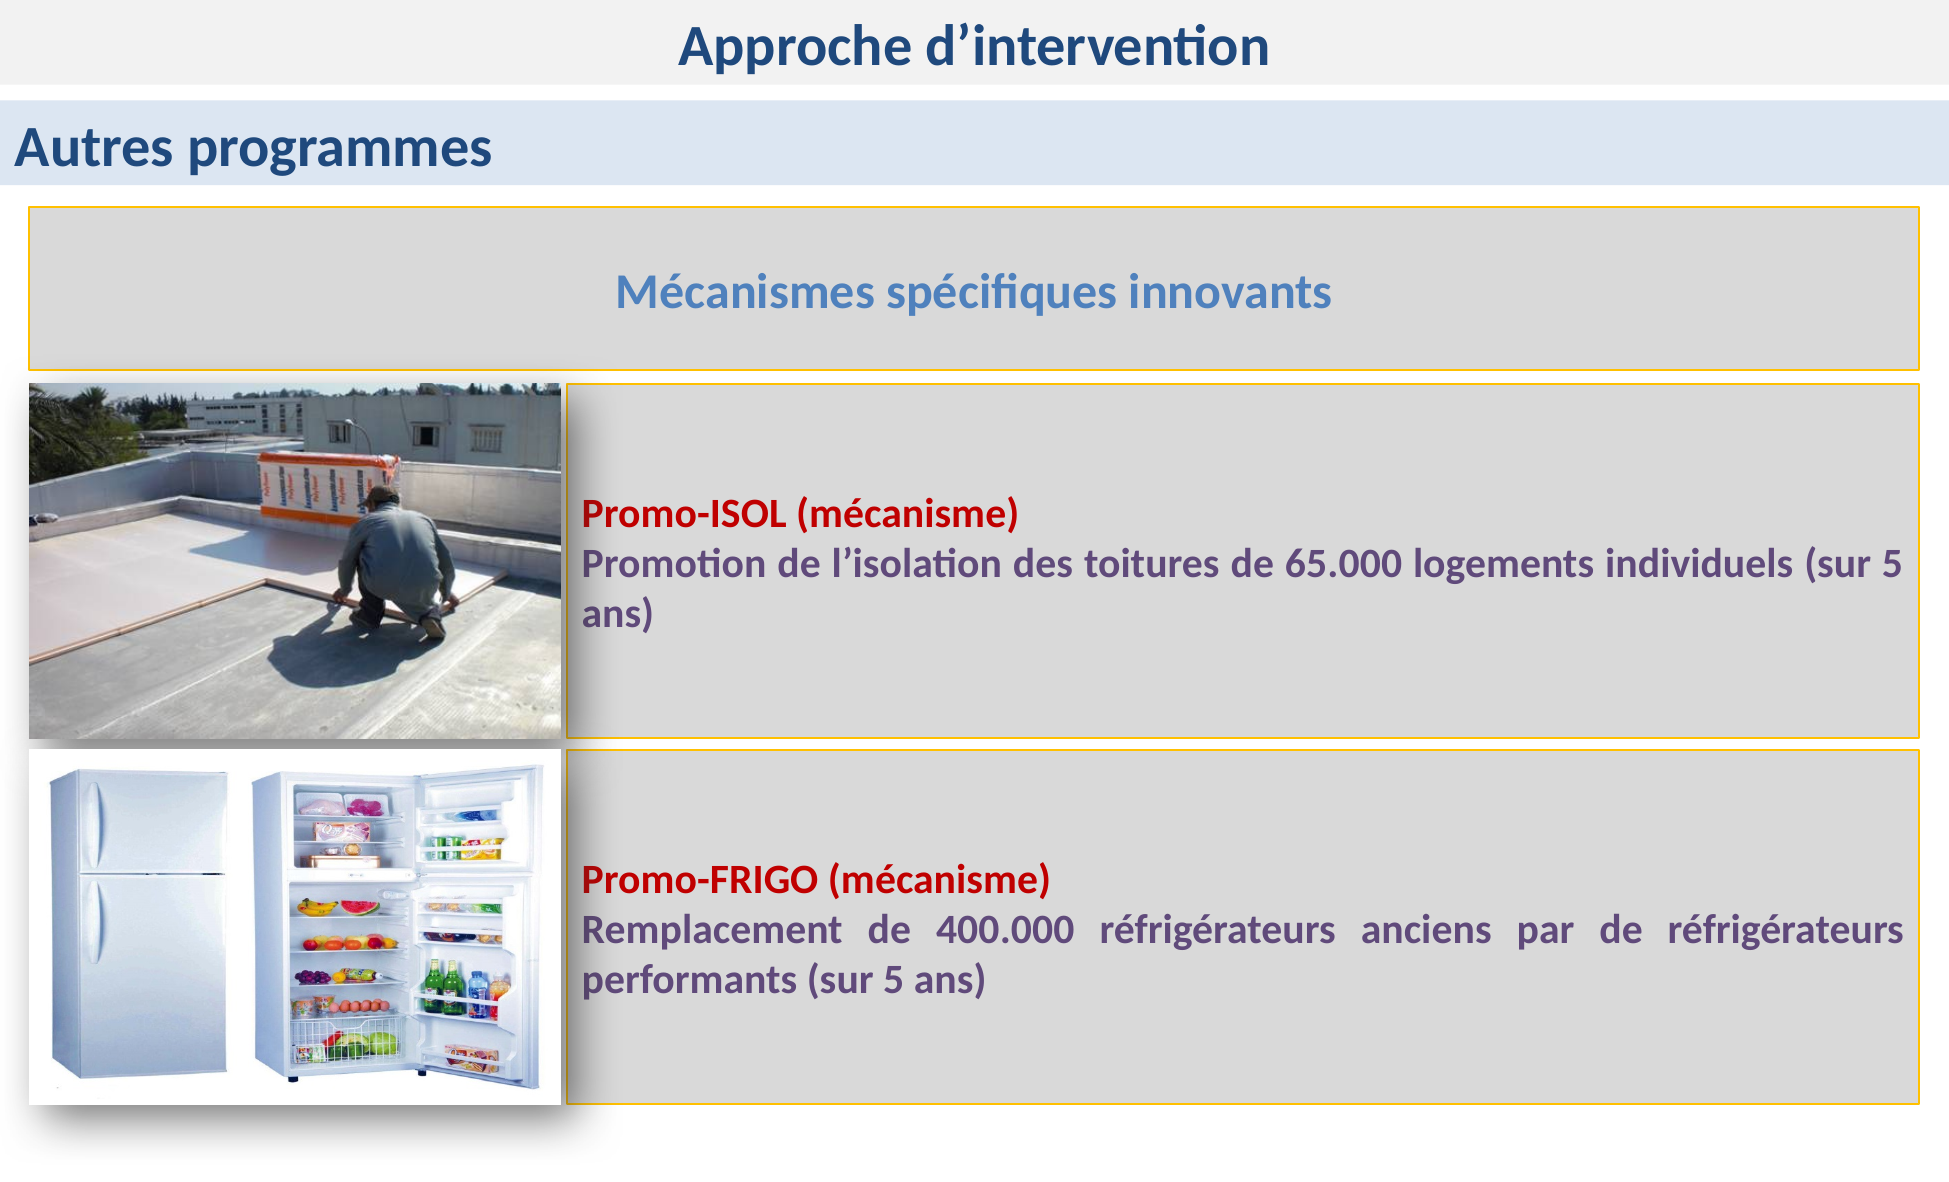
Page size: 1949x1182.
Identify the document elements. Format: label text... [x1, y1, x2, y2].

text_box Approche d’intervention [0, 0, 1949, 85]
text_box Autres programmes [0, 100, 1949, 186]
text_box Promo-FRIGO (mécanisme) Remplacement de 400.000 réfrigérateurs anciens par de réfrigérateurs performants (sur 5 ans) [609, 748, 1922, 1106]
text_box Promo-ISOL (mécanisme) Promotion de l’isolation des toitures de 65.000 logements individuels (sur 5 ans) [594, 382, 1921, 740]
picture [29, 383, 562, 739]
text_box Mécanismes spécifiques innovants [27, 205, 1921, 372]
picture [29, 749, 562, 1105]
